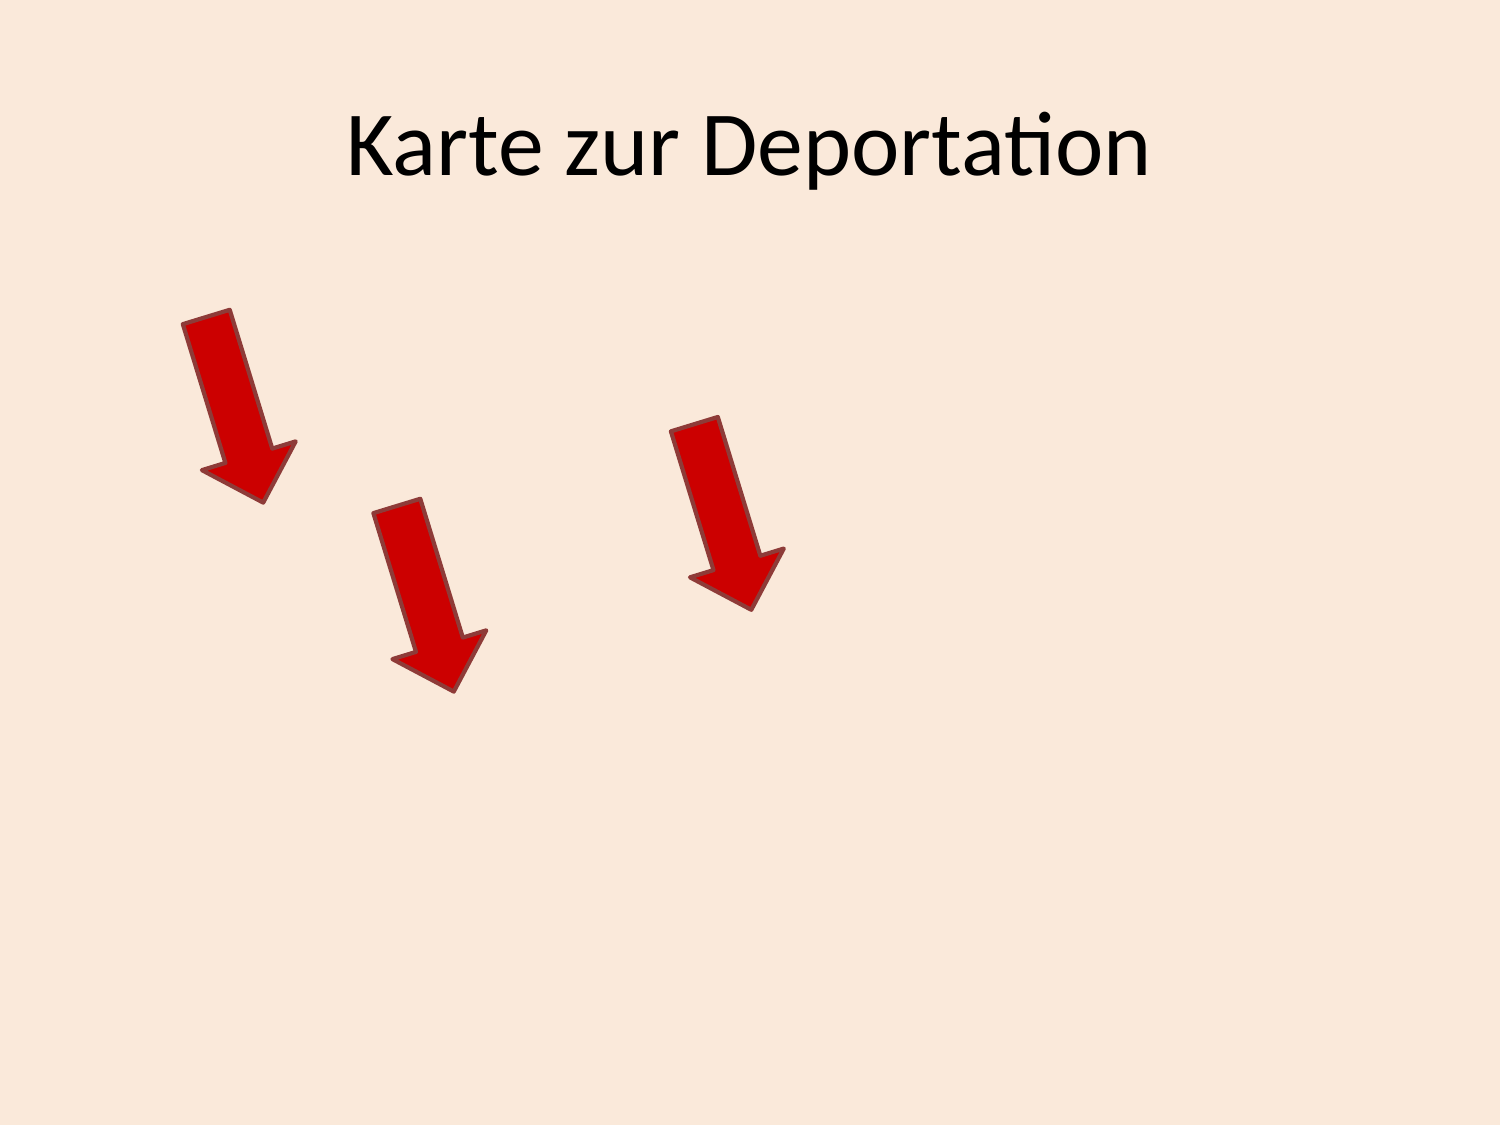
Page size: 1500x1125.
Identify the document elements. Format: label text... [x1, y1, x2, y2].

text_box [371, 496, 489, 694]
text_box [668, 414, 786, 612]
title Karte zur Deportation [75, 45, 1425, 233]
text_box [180, 307, 298, 505]
